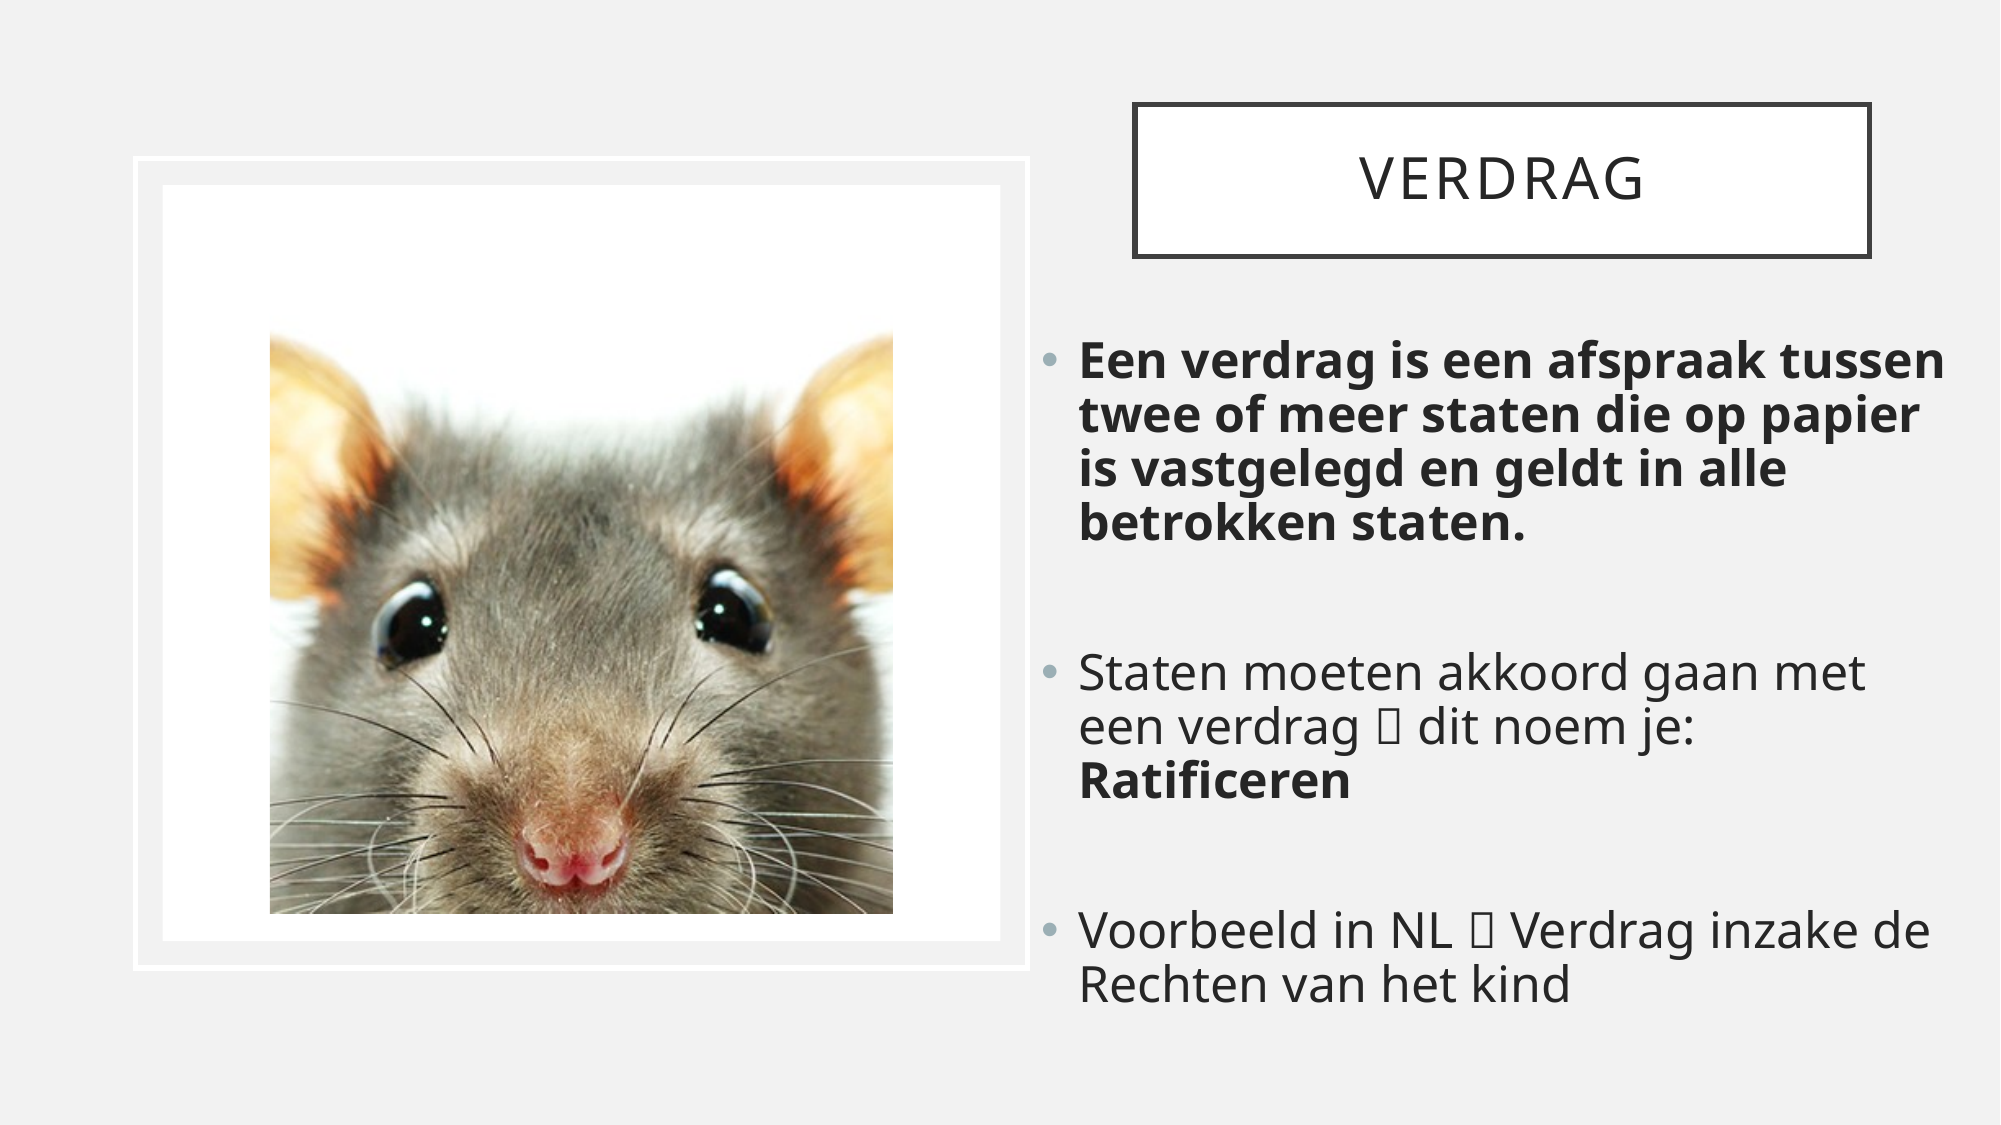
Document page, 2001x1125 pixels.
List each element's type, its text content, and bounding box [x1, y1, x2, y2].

text_box [162, 184, 1001, 942]
list Een verdrag is een afspraak tussen twee of meer staten die op papier is vastgelegd en geldt in alle betrokken staten. Staten moeten akkoord gaan met een verdrag  dit noem je: Ratificeren Voorbeeld in NL  Verdrag inzake de Rechten van het kind [1026, 328, 1966, 1021]
title verdrag [1132, 102, 1872, 259]
text_box [134, 157, 1029, 969]
picture [269, 211, 893, 914]
